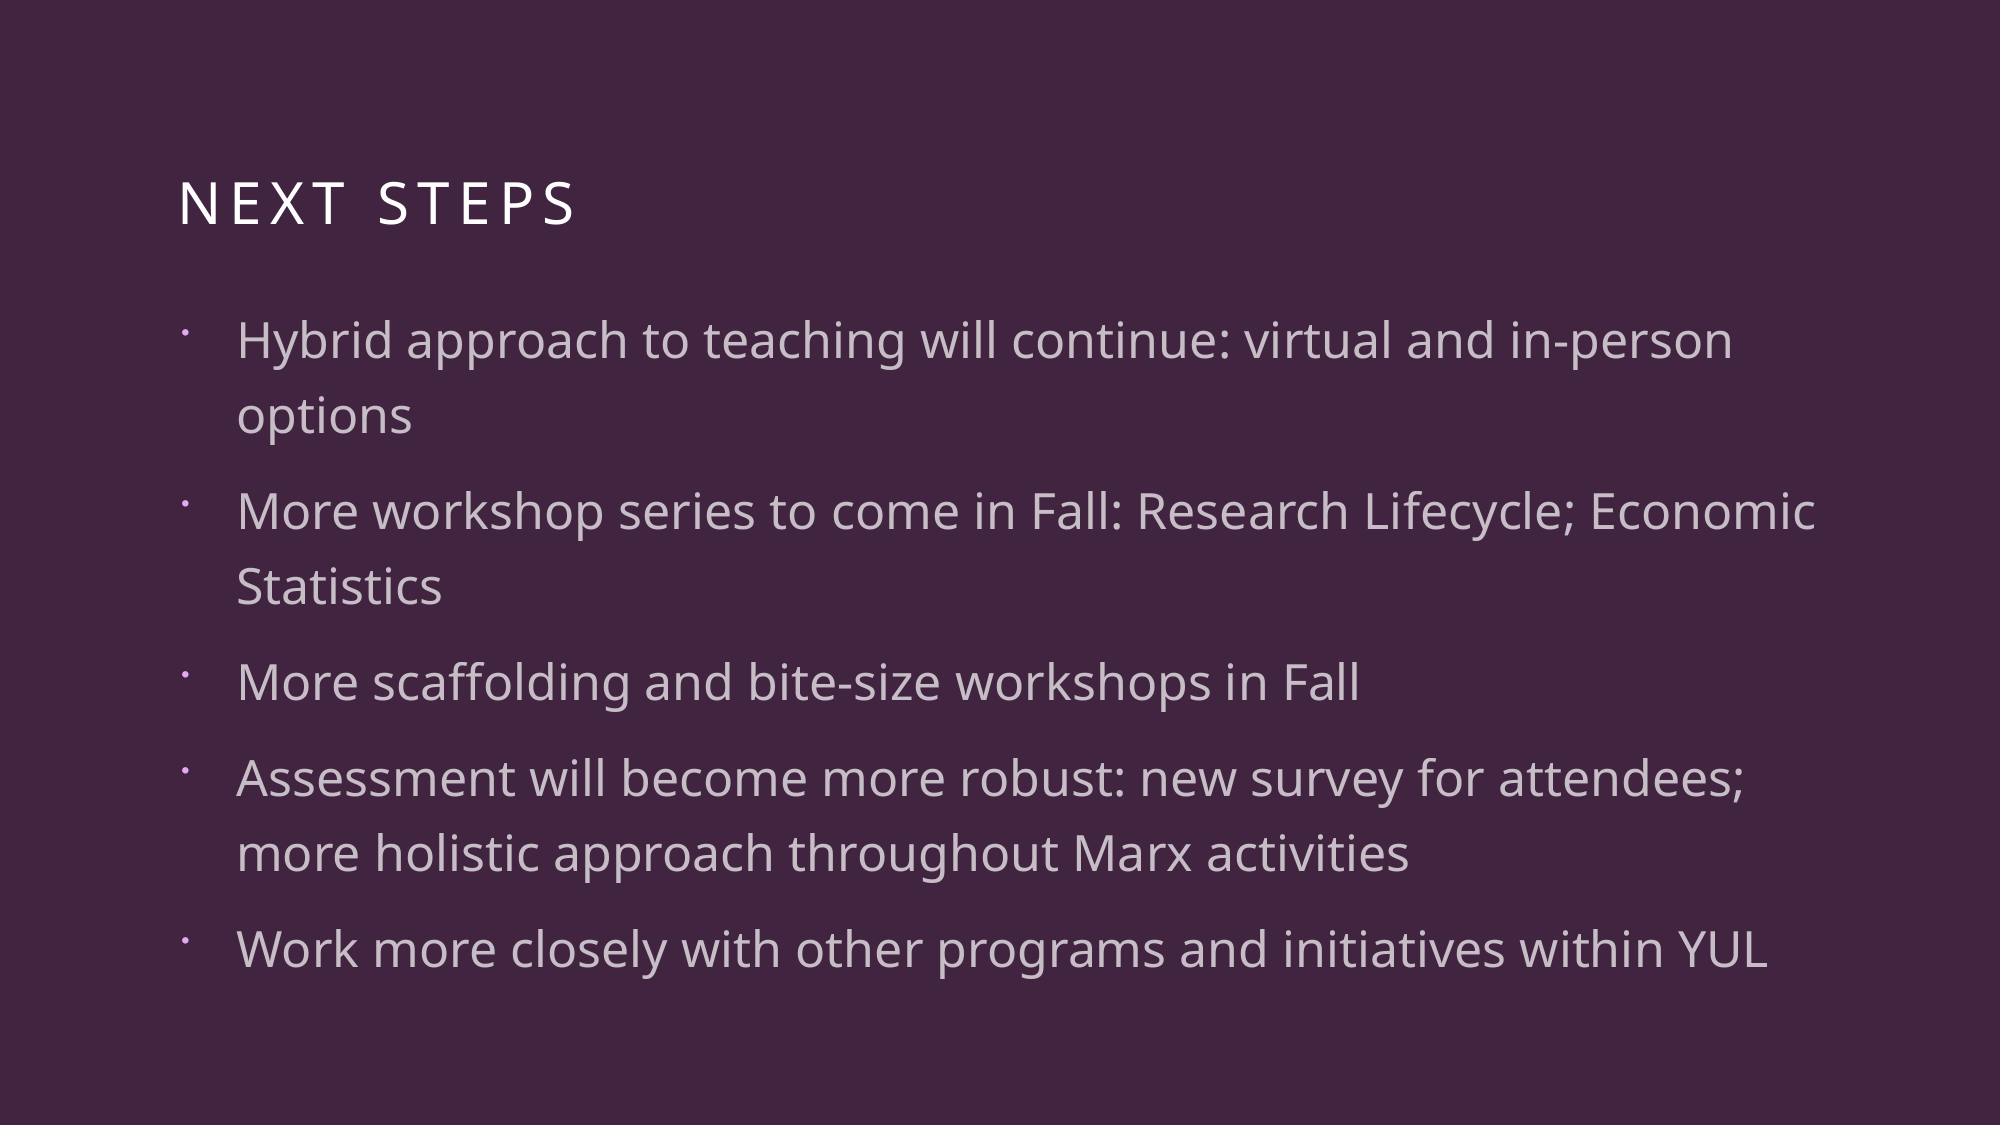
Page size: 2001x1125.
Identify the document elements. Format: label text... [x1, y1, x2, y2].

title Next steps [177, 165, 1822, 274]
list Hybrid approach to teaching will continue: virtual and in-person options More workshop series to come in Fall: Research Lifecycle; Economic Statistics More scaffolding and bite-size workshops in Fall Assessment will become more robust: new survey for attendees; more holistic approach throughout Marx activities Work more closely with other programs and initiatives within YUL [177, 293, 1822, 947]
